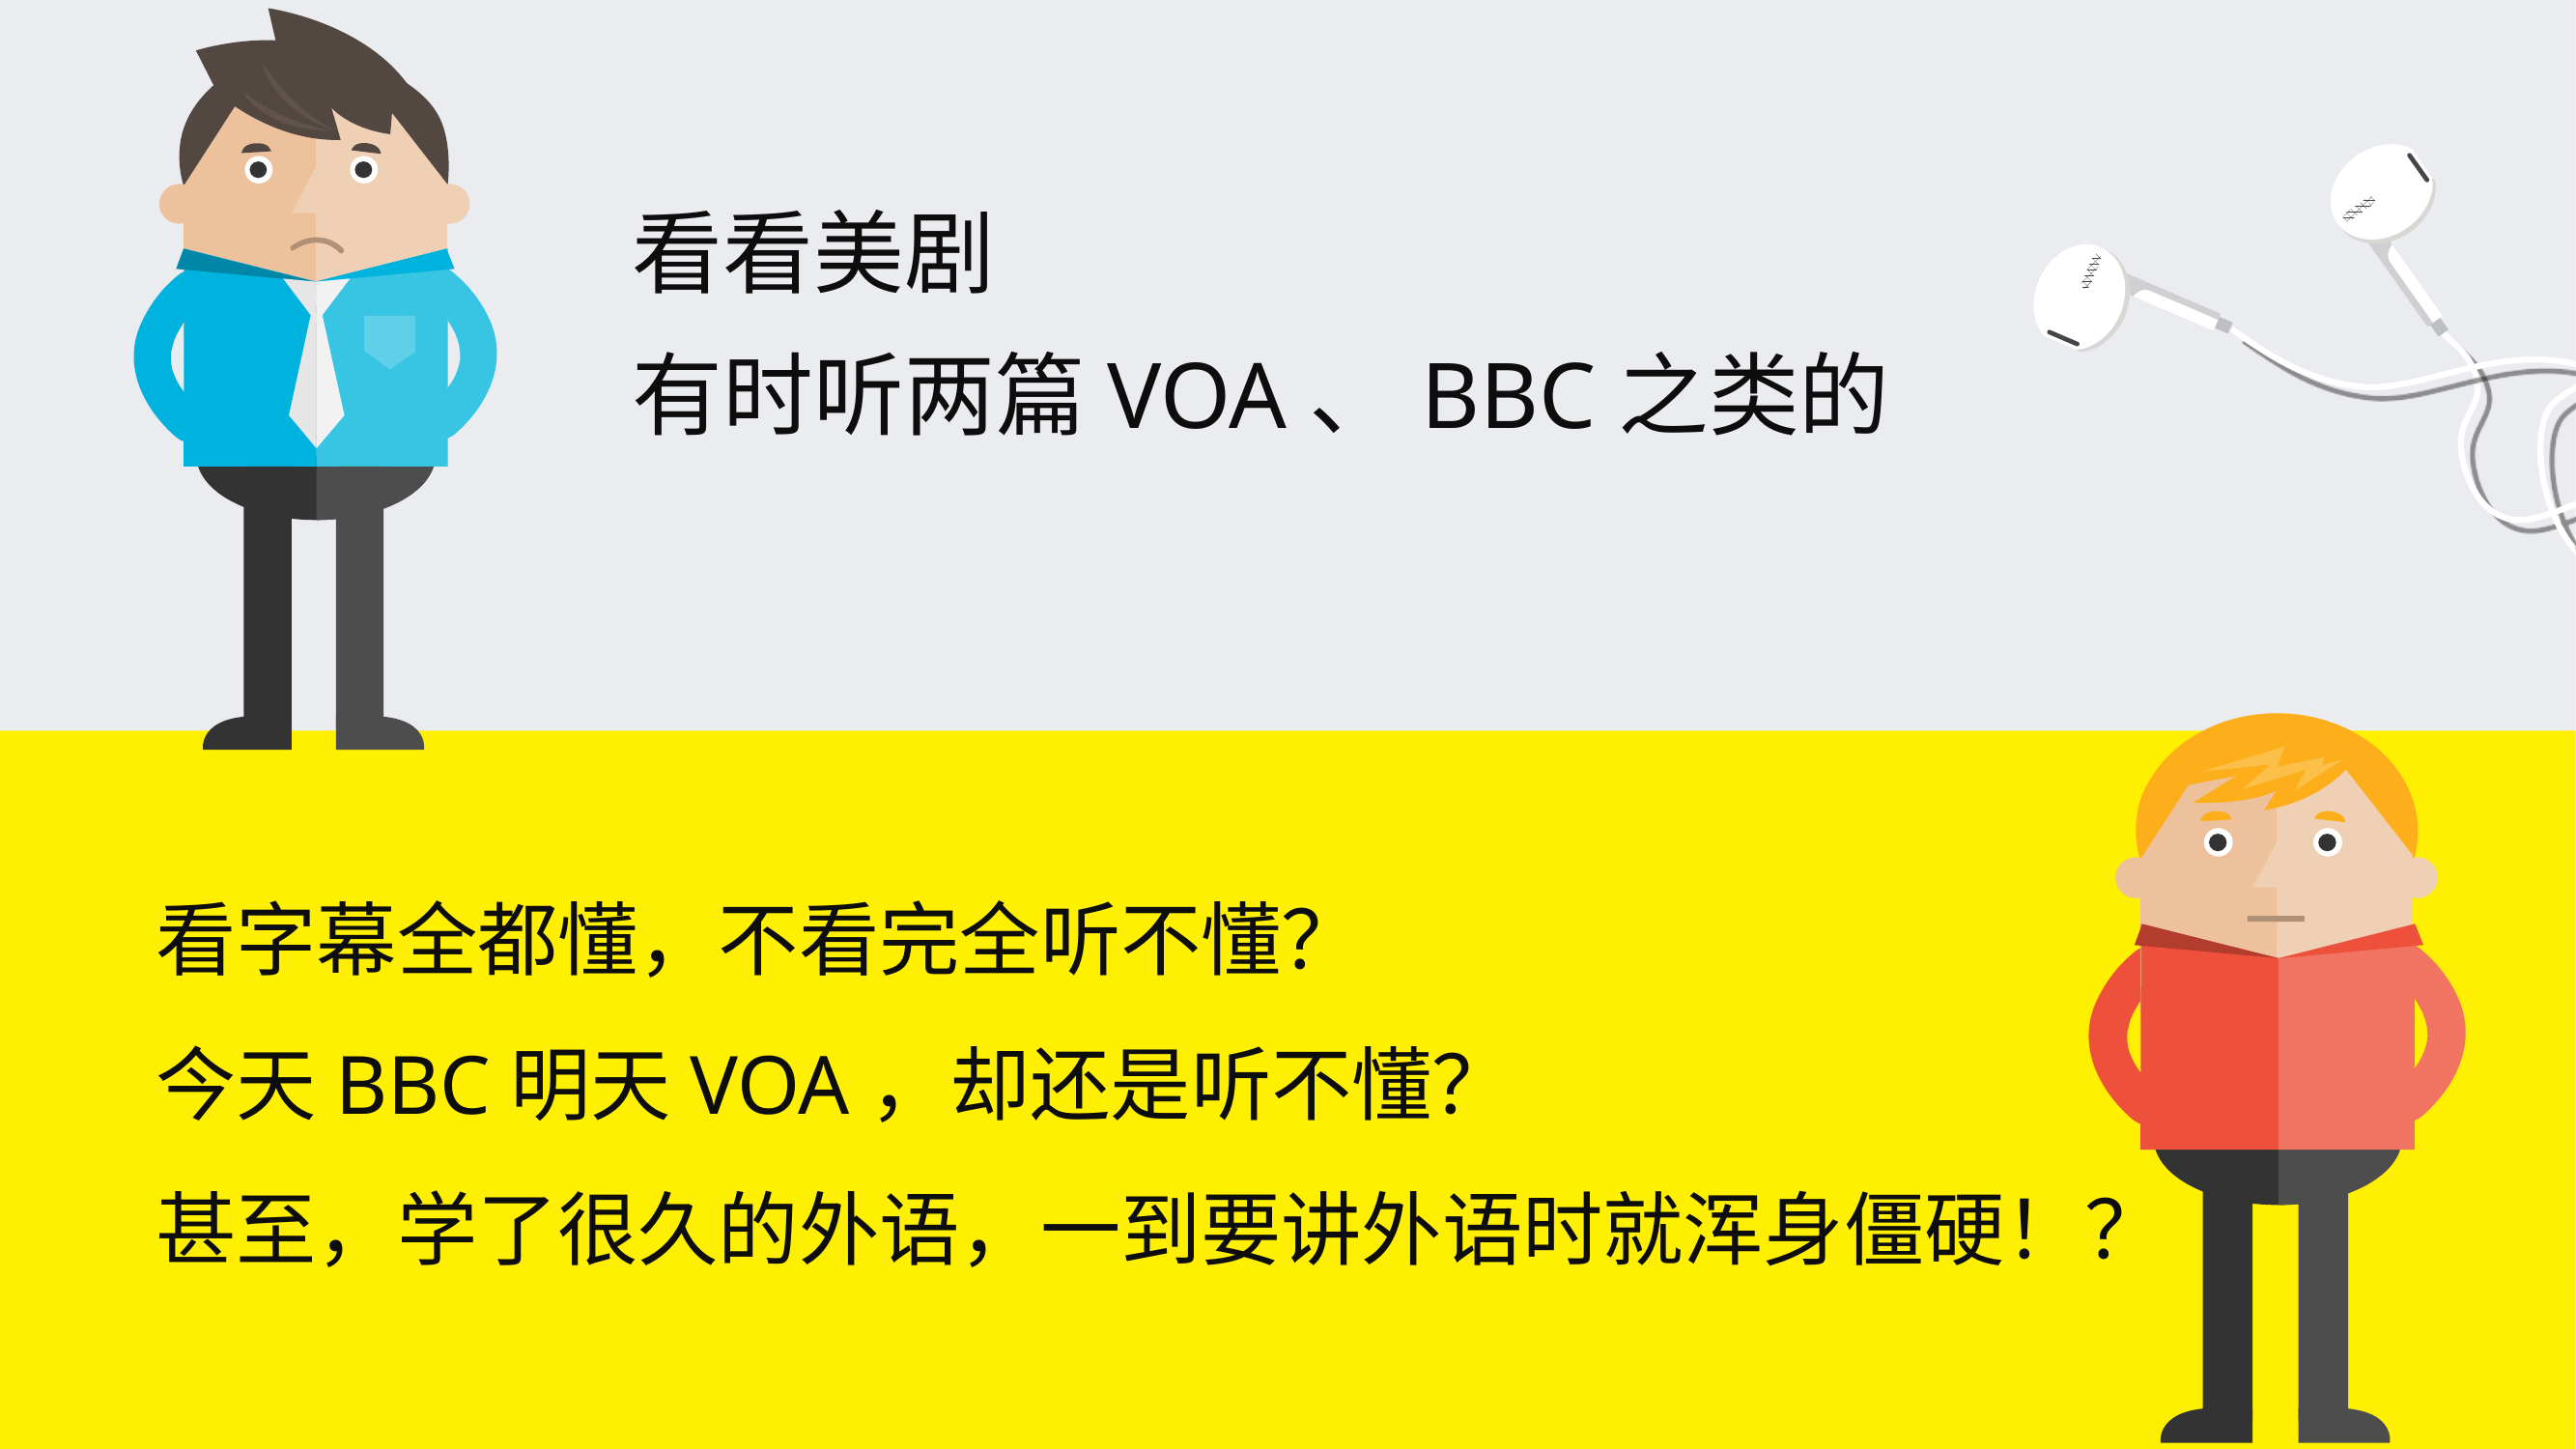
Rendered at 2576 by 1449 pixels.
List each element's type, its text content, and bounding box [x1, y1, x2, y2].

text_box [2297, 0, 2569, 748]
text_box [0, 729, 2576, 1449]
text_box 看看美剧 有时听两篇VOA、BBC之类的 [618, 134, 2297, 454]
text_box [2569, 0, 2576, 488]
text_box 看字幕全都懂，不看完全听不懂？ 今天BBC明天VOA，却还是听不懂？ 甚至，学了很久的外语，一到要讲外语时就浑身僵硬！？ [141, 833, 2077, 1283]
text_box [2077, 713, 2477, 1444]
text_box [122, 8, 508, 751]
